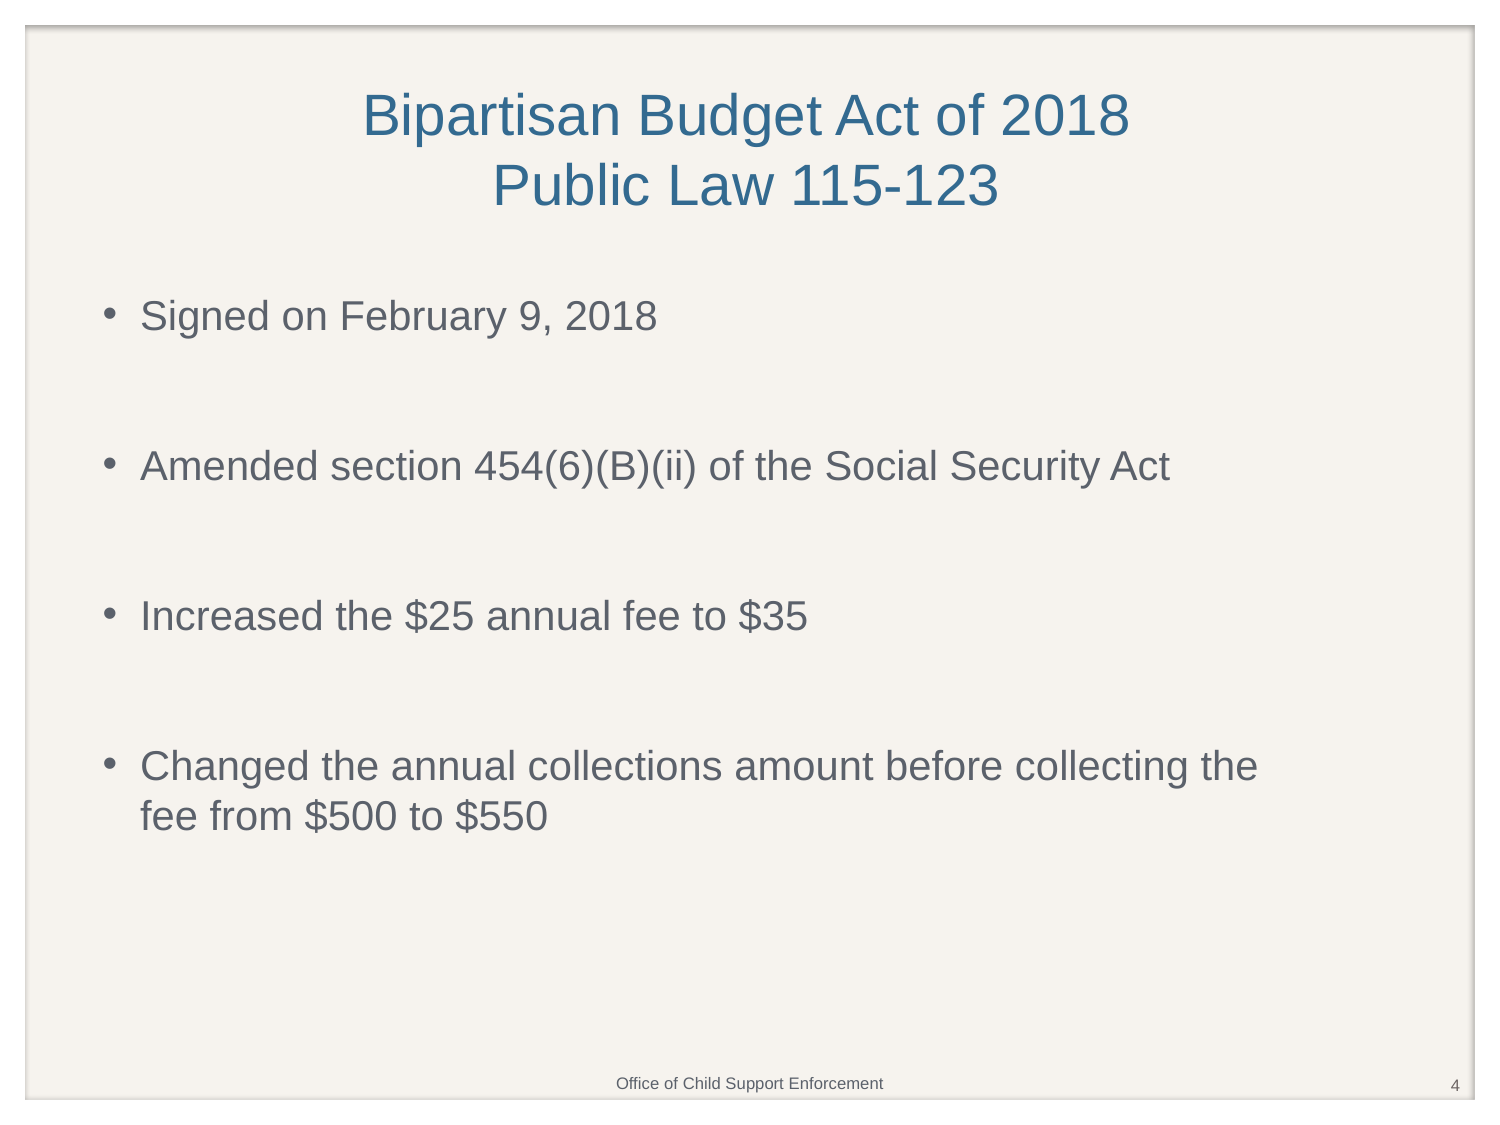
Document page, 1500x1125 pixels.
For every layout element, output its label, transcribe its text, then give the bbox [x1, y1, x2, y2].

title Bipartisan Budget Act of 2018 Public Law 115-123 [93, 68, 1400, 225]
slide_number 4 [1125, 1067, 1475, 1103]
list Signed on February 9, 2018 Amended section 454(6)(B)(ii) of the Social Security Act Increased the $25 annual fee to $35 Changed the annual collections amount before collecting the fee from $500 to $550 [87, 280, 1325, 1013]
